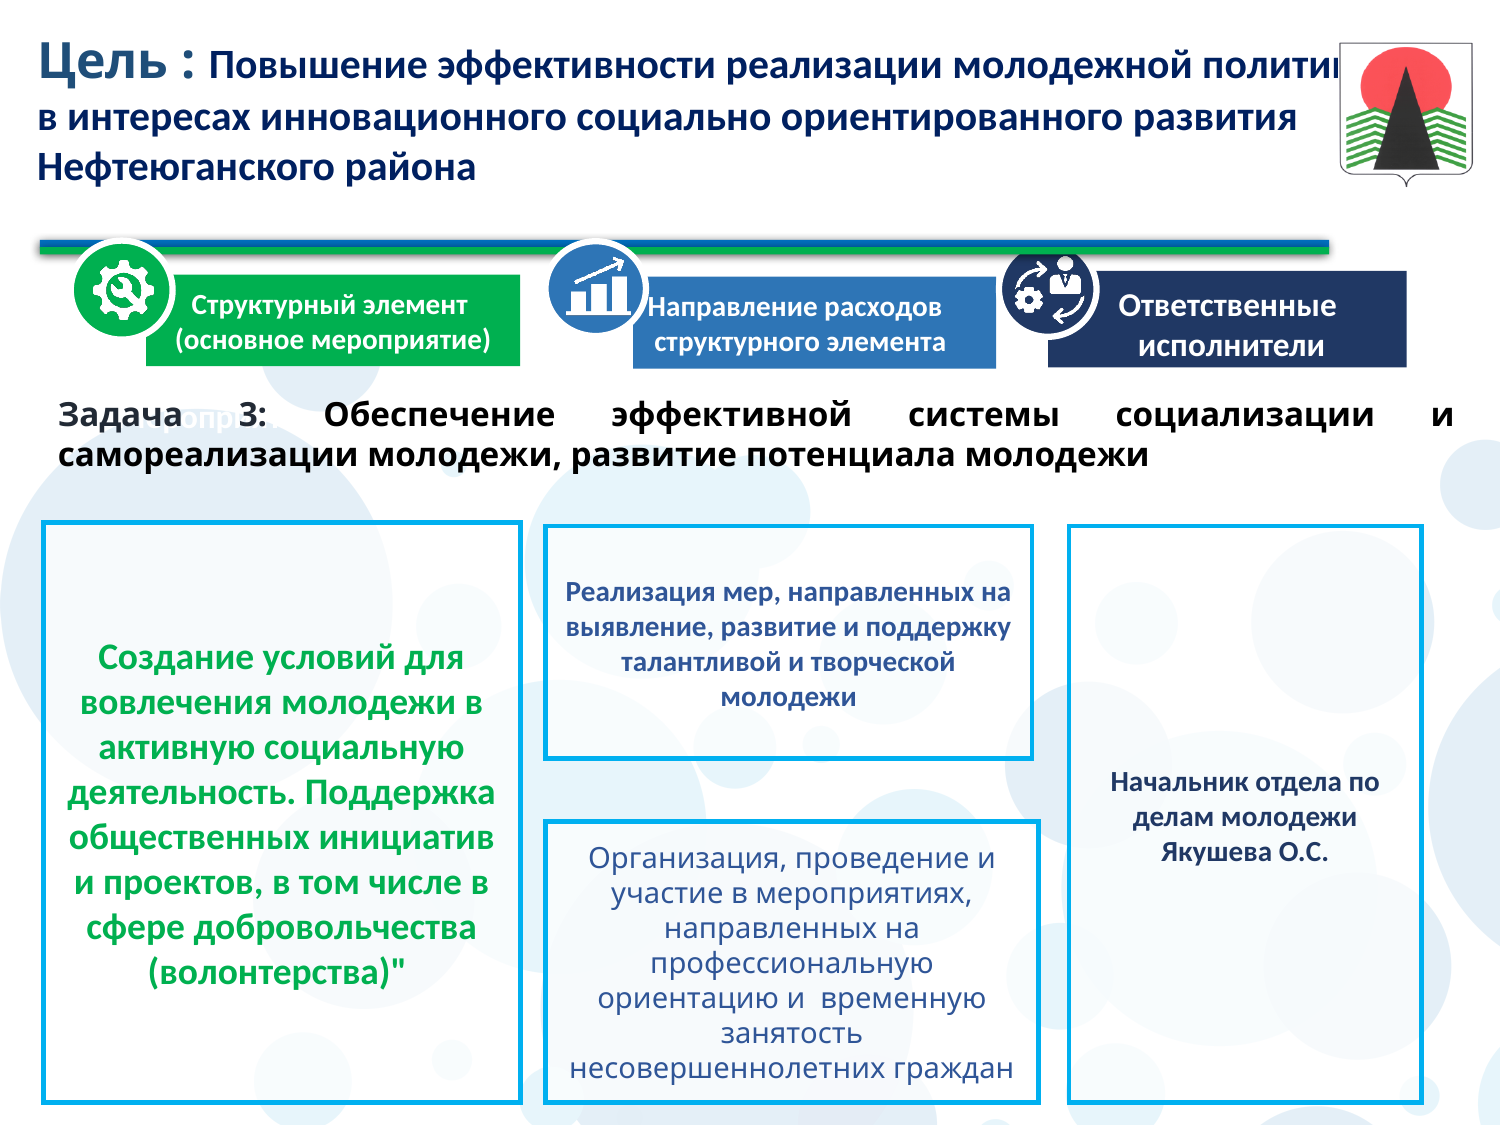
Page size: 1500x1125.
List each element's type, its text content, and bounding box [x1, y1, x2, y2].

text_box [997, 263, 1083, 338]
text_box [1087, 263, 1098, 320]
picture [93, 260, 154, 320]
text_box [1360, 270, 1408, 368]
text_box Создание условий для вовлечения молодежи в активную социальную деятельность. Поддержка общественных инициатив и проектов, в том числе в сфере добровольчества (волонтерства)" [42, 521, 521, 1104]
text_box [544, 255, 647, 338]
text_box Реализация мер, направленных на выявление, развитие и поддержку талантливой и творческой молодежи [544, 525, 1033, 759]
text_box Структурный элемент (основное мероприятие) [145, 274, 521, 367]
text_box Ответственные исполнители [1103, 235, 1360, 371]
text_box Организация, проведение и участие в мероприятиях, направленных на профессиональную ориентацию и временную занятость несовершеннолетних граждан [544, 821, 1040, 1104]
text_box [69, 255, 174, 341]
text_box [1047, 270, 1103, 368]
picture [566, 254, 631, 318]
text_box Задача 3: Обеспечение эффективной системы социализации и самореализации молодежи, развитие потенциала молодежи [43, 385, 1471, 481]
text_box Направление расходов структурного элемента [632, 276, 997, 370]
text_box Начальник отдела по делам молодежи Якушева О.С. [1068, 525, 1423, 1104]
picture [1338, 41, 1474, 188]
picture [1012, 256, 1087, 324]
text_box Цель : Повышение эффективности реализации молодежной политики в интересах инновационного социально ориентированного развития Нефтеюганского района [22, 21, 1406, 197]
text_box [39, 239, 1330, 255]
